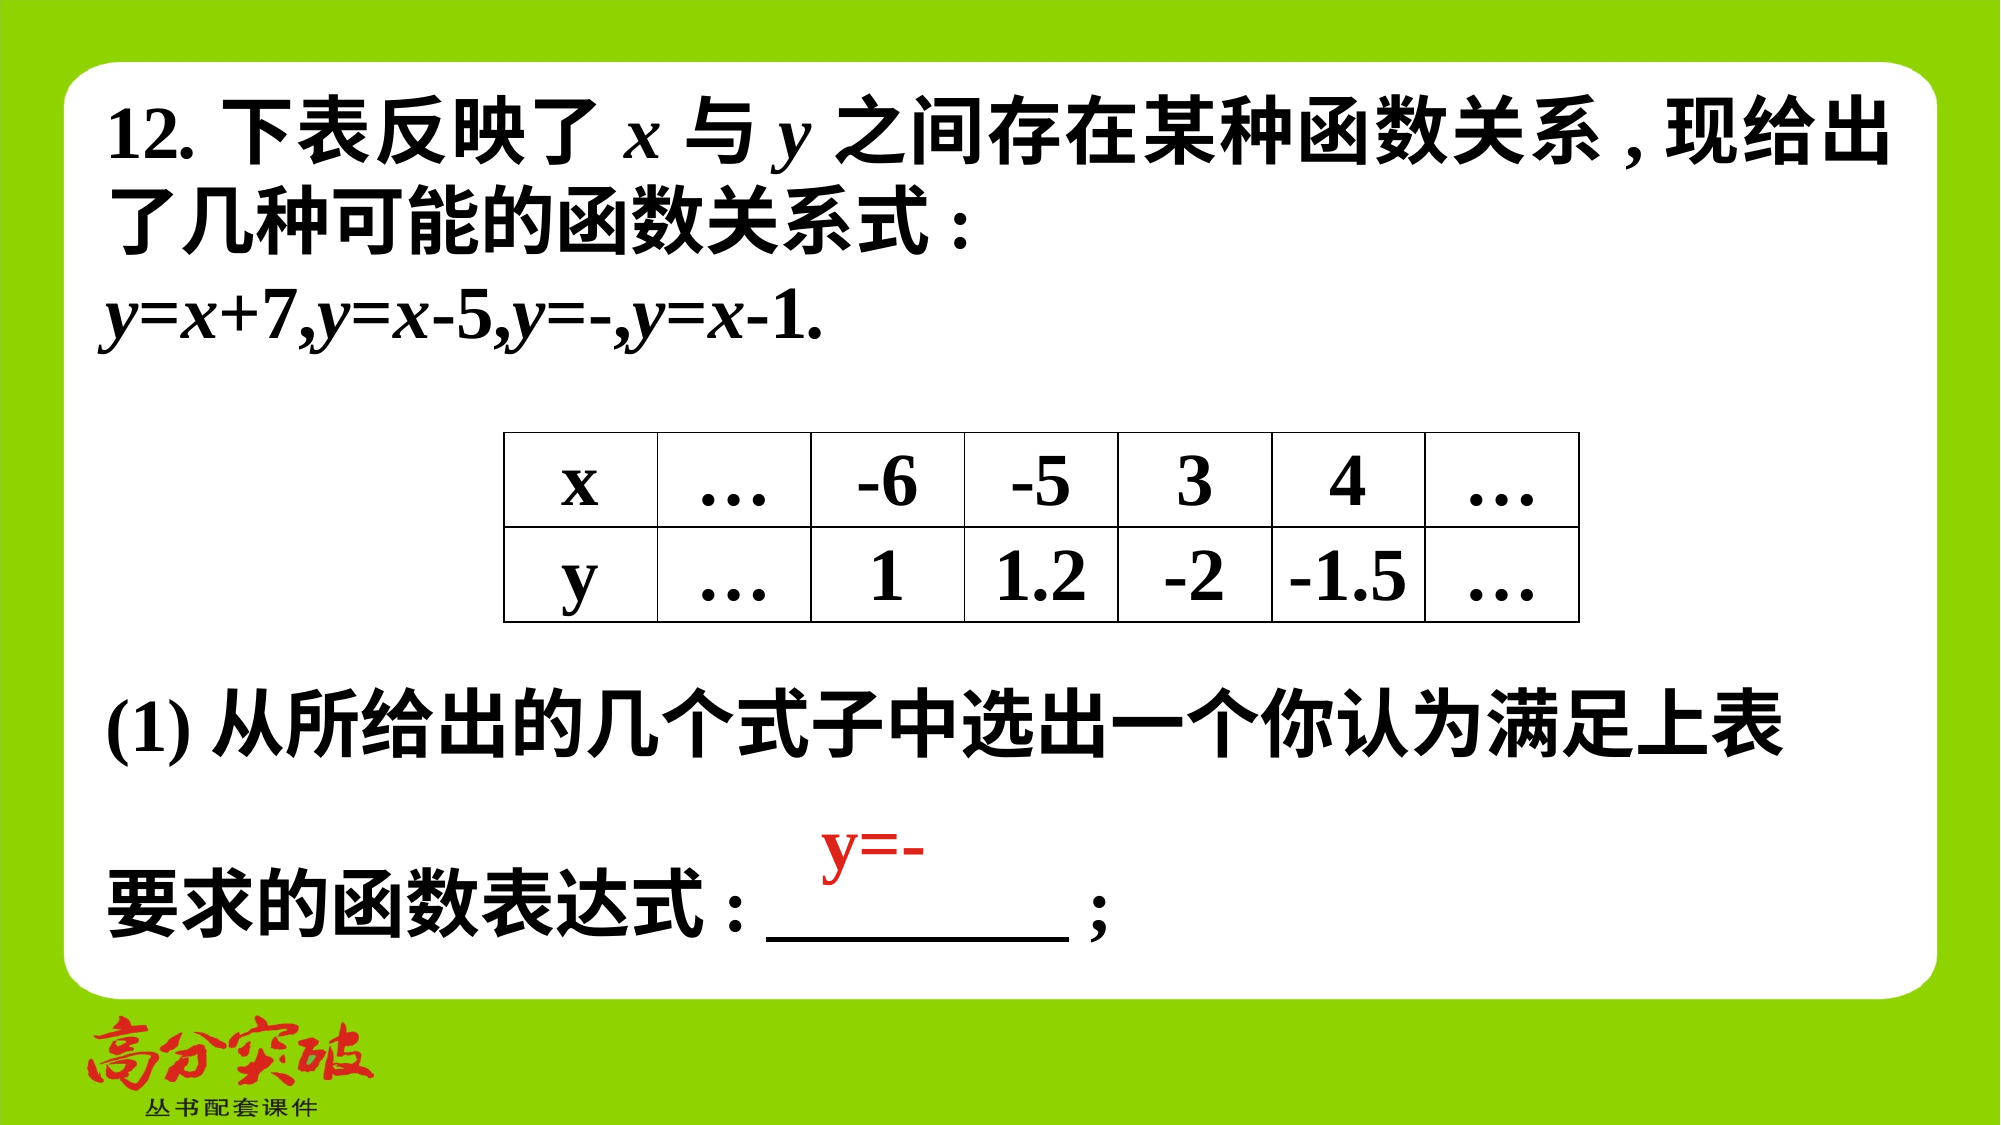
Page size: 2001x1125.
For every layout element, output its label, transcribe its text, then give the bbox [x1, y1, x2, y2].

table_cell -1.5 [1273, 528, 1424, 621]
text_box (1)从所给出的几个式子中选出一个你认为满足上表 要求的函数表达式: ; [90, 668, 1839, 954]
table_header … [658, 433, 810, 526]
table_header … [1426, 433, 1578, 526]
table_cell … [1426, 528, 1578, 621]
table_cell y [505, 528, 657, 621]
table_cell 1.2 [965, 528, 1117, 621]
table_cell -2 [1119, 528, 1271, 621]
table_cell 1 [812, 528, 964, 621]
table_header -5 [965, 433, 1117, 526]
table_header 3 [1119, 433, 1271, 526]
table_header x [505, 433, 657, 526]
table_header -6 [812, 433, 964, 526]
table_cell … [658, 528, 810, 621]
table_header 4 [1273, 433, 1424, 526]
picture [0, 0, 2001, 1125]
